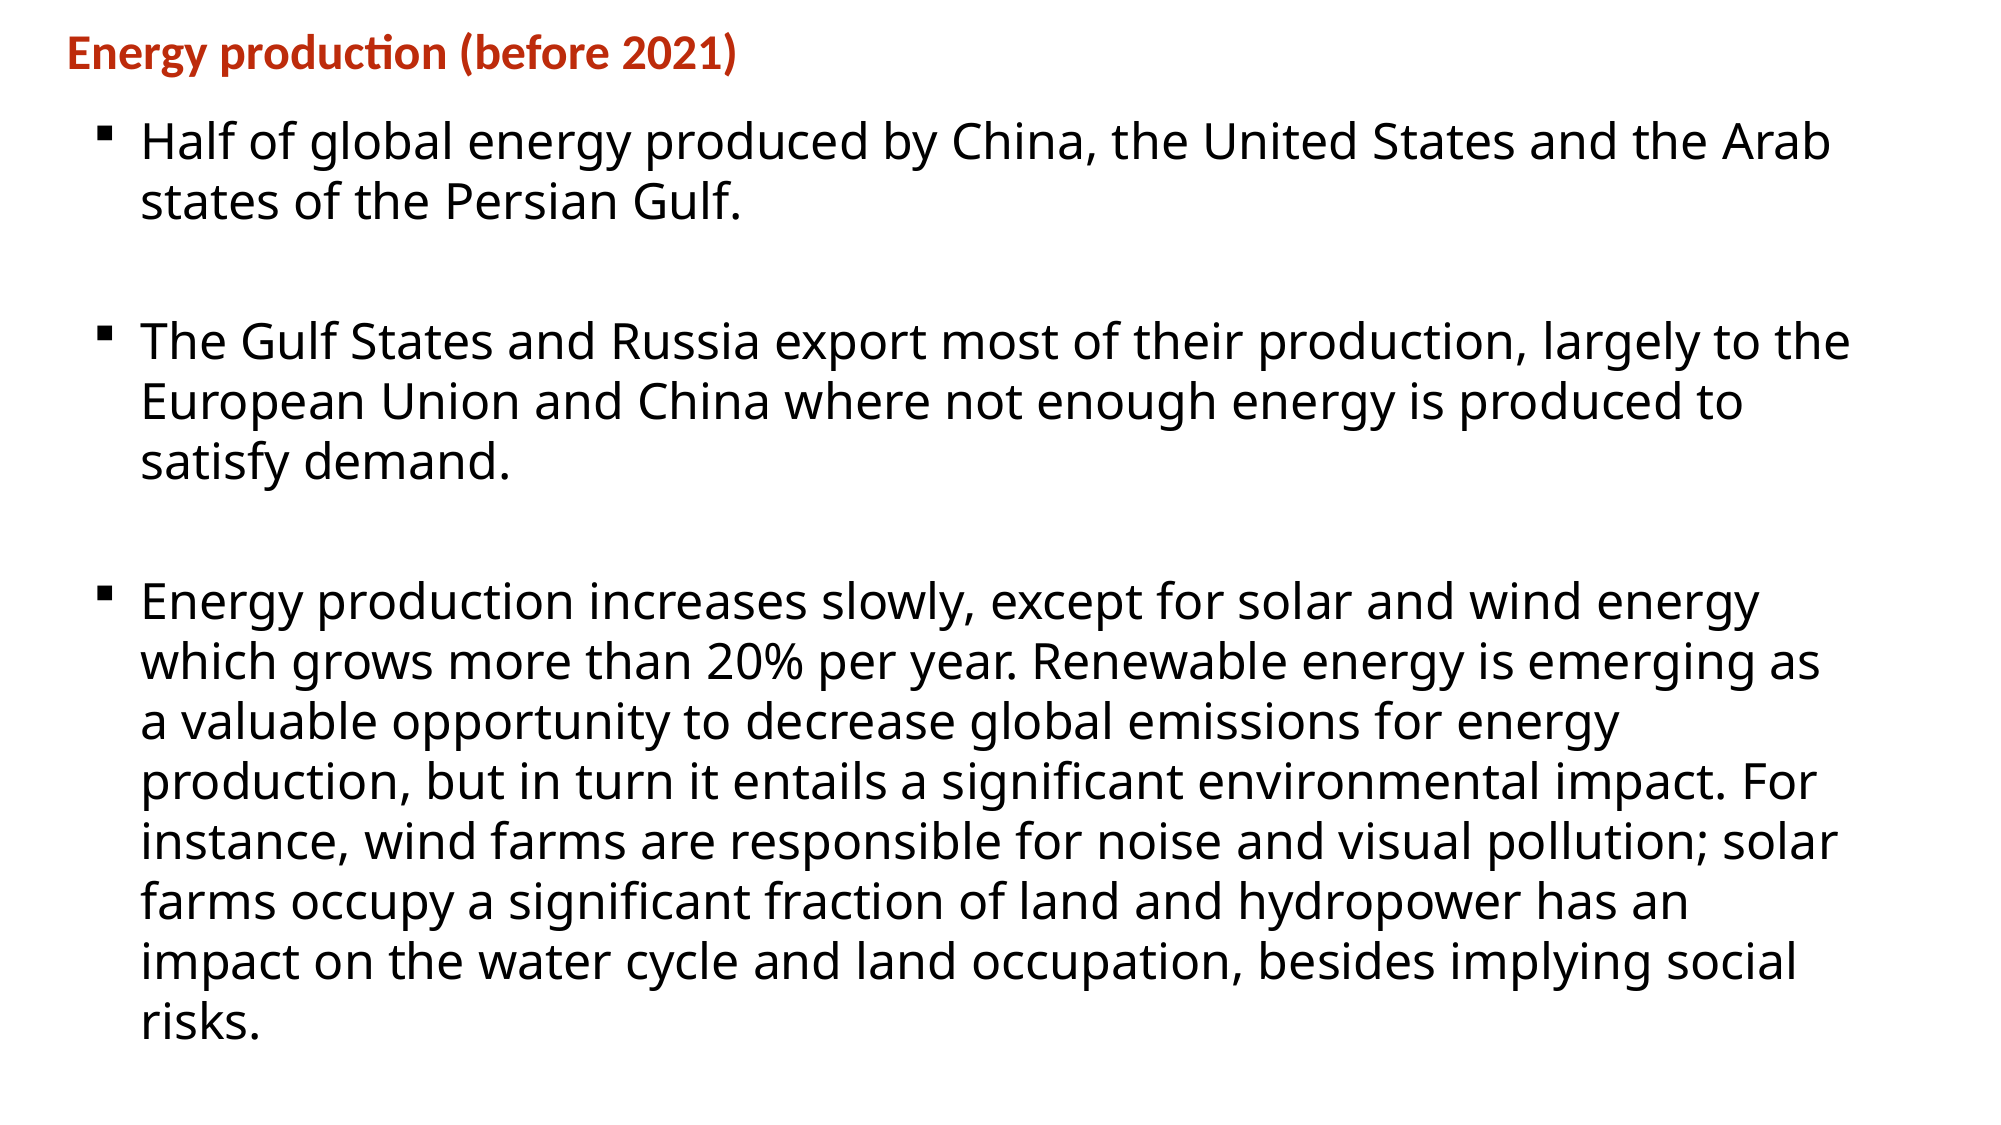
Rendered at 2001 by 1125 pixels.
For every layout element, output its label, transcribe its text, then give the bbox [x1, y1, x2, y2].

list Energy production (before 2021) [52, 26, 1895, 680]
